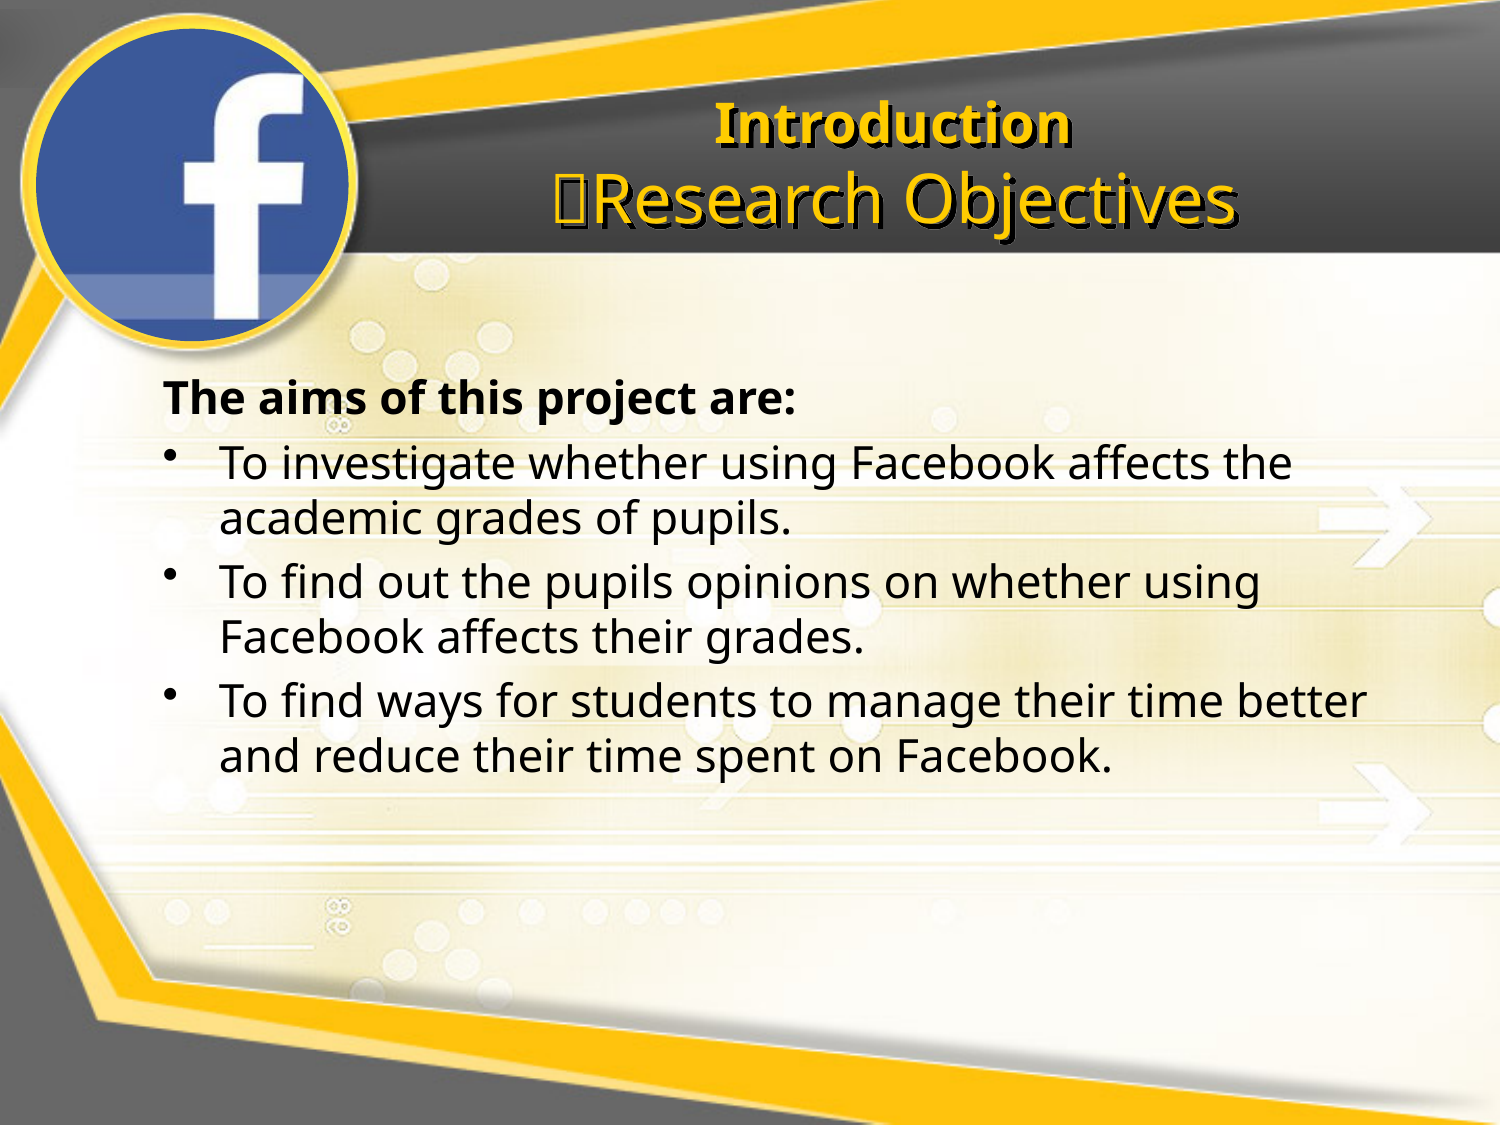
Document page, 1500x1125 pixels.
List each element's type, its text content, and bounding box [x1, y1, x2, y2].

picture [0, 0, 1500, 1125]
title Introduction Research Objectives [362, 89, 1426, 236]
list The aims of this project are: To investigate whether using Facebook affects the academic grades of pupils. To find out the pupils opinions on whether using Facebook affects their grades. To find ways for students to manage their time better and reduce their time spent on Facebook. [147, 361, 1426, 977]
